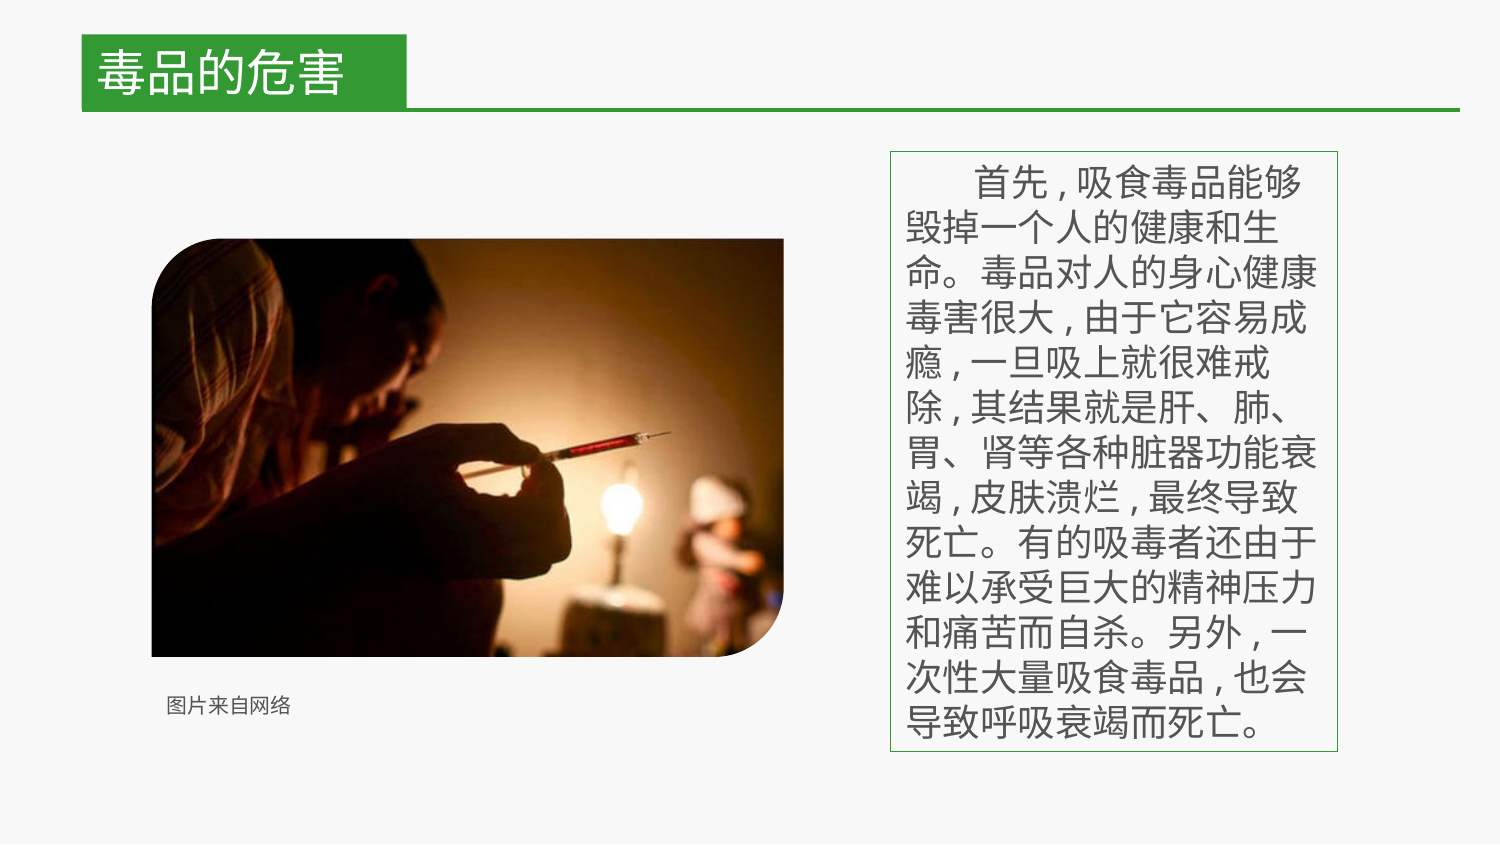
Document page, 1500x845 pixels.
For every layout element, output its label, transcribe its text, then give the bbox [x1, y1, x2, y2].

text_box 毒品的危害 [81, 34, 407, 109]
text_box 首先,吸食毒品能够毁掉一个人的健康和生命。毒品对人的身心健康毒害很大,由于它容易成瘾,一旦吸上就很难戒除,其结果就是肝、肺、胃、肾等各种脏器功能衰竭,皮肤溃烂,最终导致死亡。有的吸毒者还由于难以承受巨大的精神压力和痛苦而自杀。另外,一次性大量吸食毒品,也会导致呼吸衰竭而死亡。 [890, 151, 1338, 752]
picture [151, 238, 784, 658]
text_box 图片来自网络 [151, 685, 307, 726]
